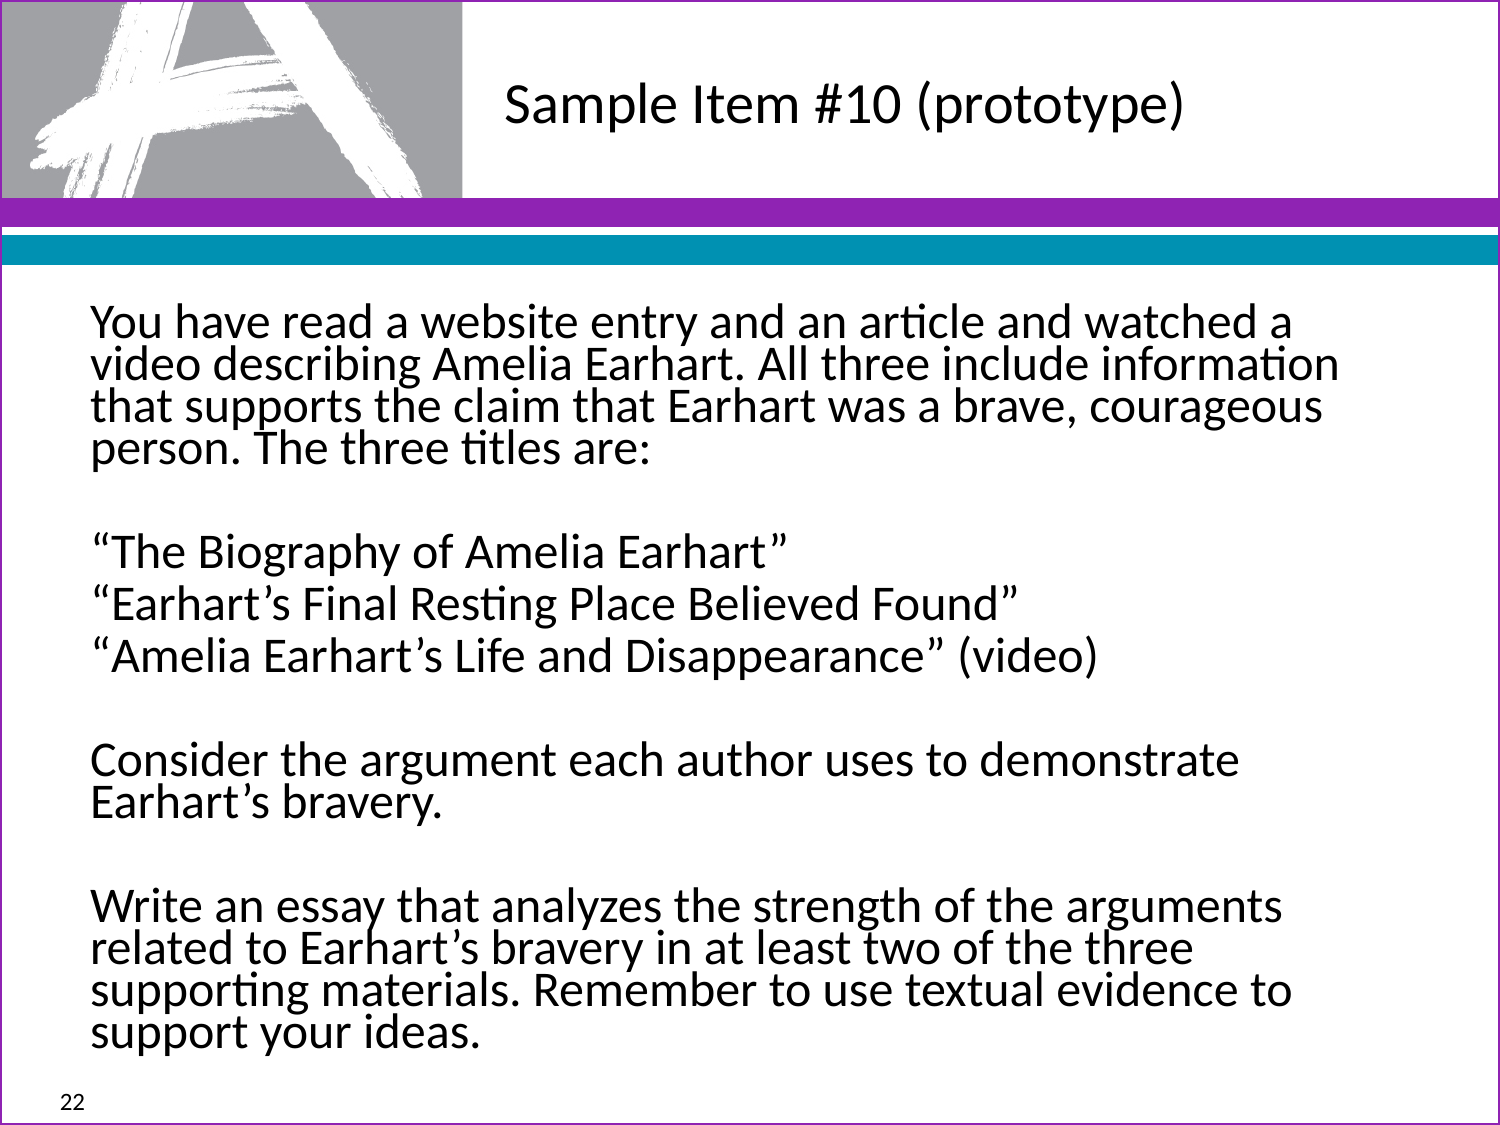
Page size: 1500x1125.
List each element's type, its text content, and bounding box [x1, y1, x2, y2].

picture [2, 2, 462, 198]
slide_number 22 [0, 1077, 100, 1125]
title Sample Item #10 (prototype) [462, 0, 1500, 200]
list You have read a website entry and an article and watched a video describing Amelia Earhart. All three include information that supports the claim that Earhart was a brave, courageous person. The three titles are: “The Biography of Amelia Earhart” “Earhart’s Final Resting Place Believed Found” “Amelia Earhart’s Life and Disappearance” (video) Consider the argument each author uses to demonstrate Earhart’s bravery. Write an essay that analyzes the strength of the arguments related to Earhart’s bravery in at least two of the three supporting materials. Remember to use textual evidence to support your ideas. [75, 262, 1425, 1075]
